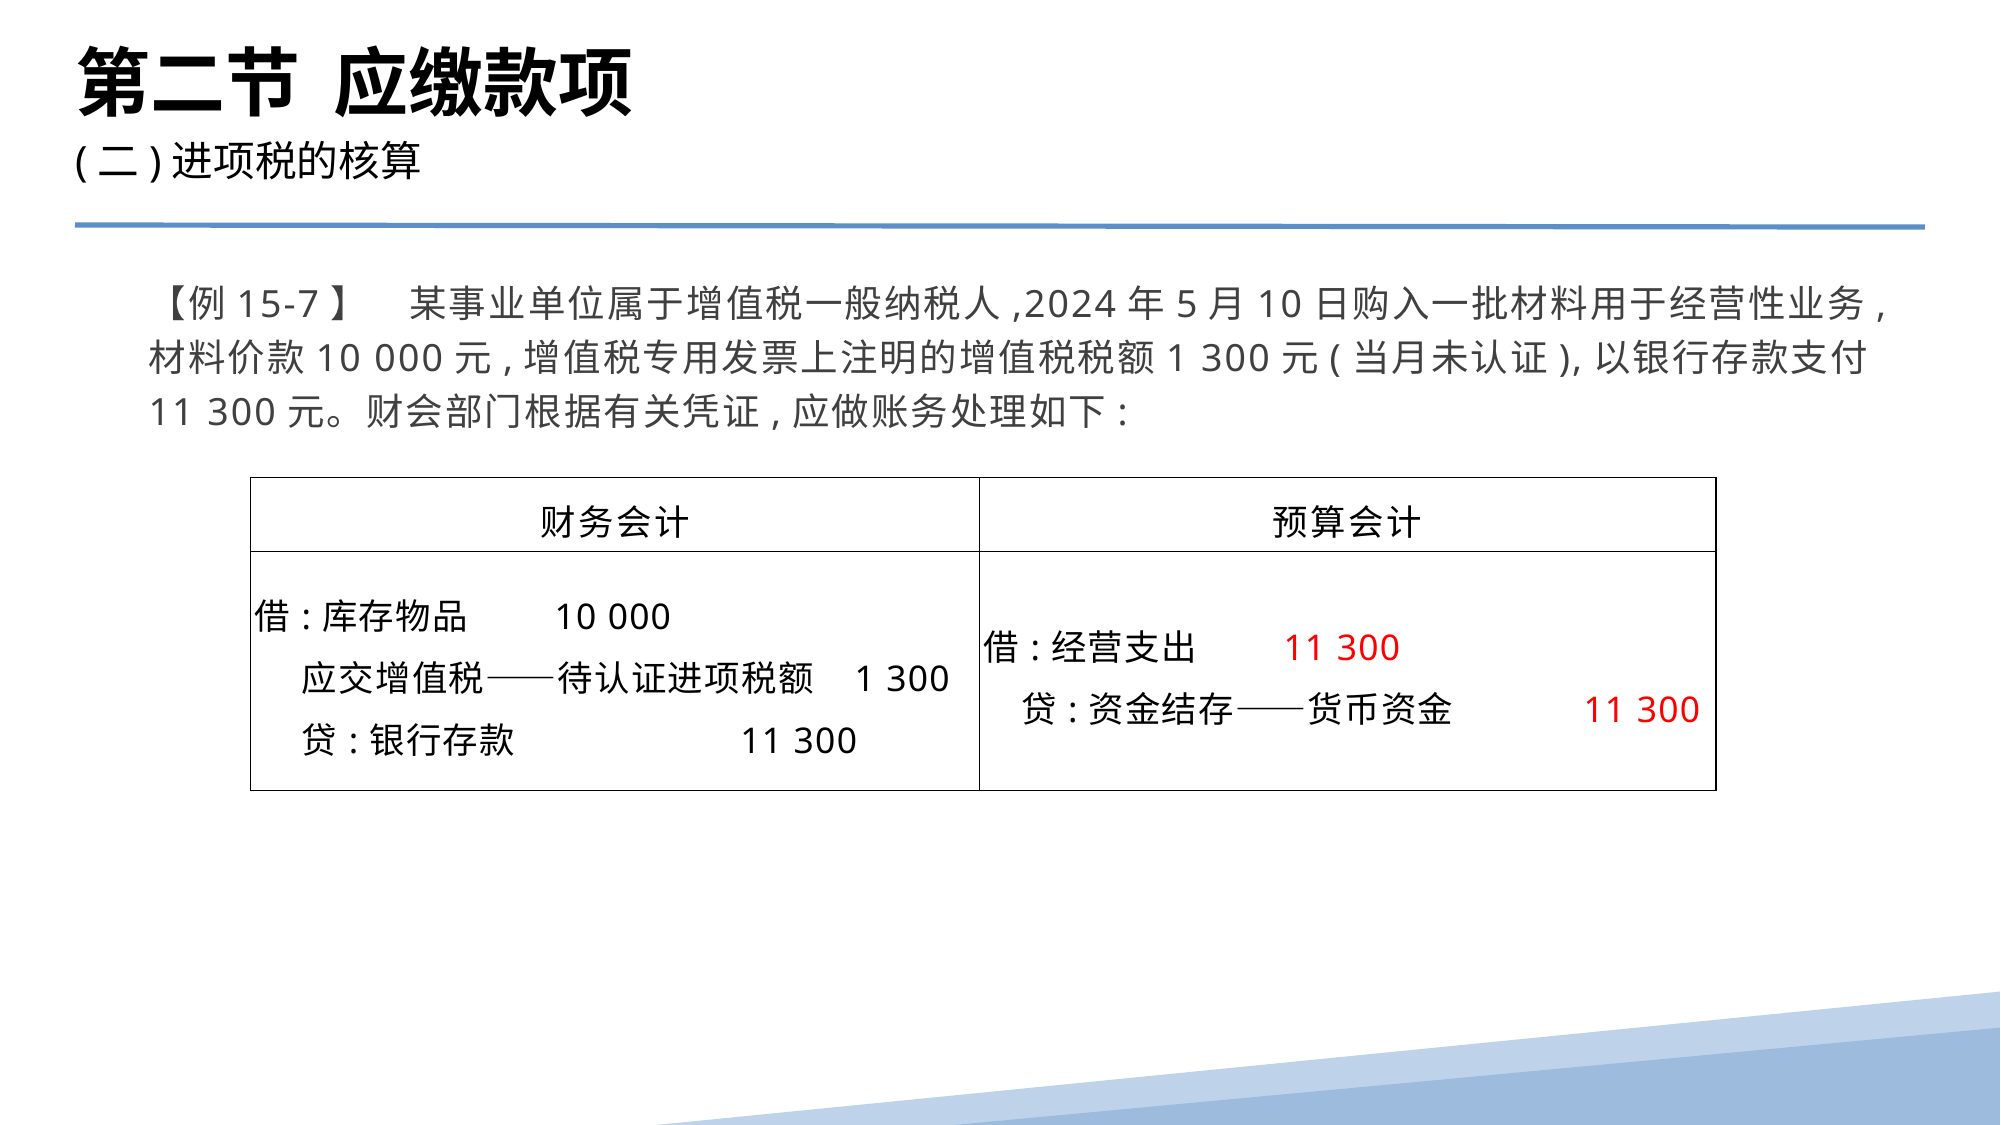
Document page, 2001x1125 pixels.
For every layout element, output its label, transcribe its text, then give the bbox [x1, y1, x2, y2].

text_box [74, 224, 1925, 228]
text_box 【例15-7】 某事业单位属于增值税一般纳税人,2024年5月10日购入一批材料用于经营性业务,材料价款10 000元,增值税专用发票上注明的增值税税额1 300元(当月未认证),以银行存款支付11 300元。财会部门根据有关凭证,应做账务处理如下: [138, 251, 1936, 454]
table_cell 借:库存物品 10 000 应交增值税——待认证进项税额 1 300 贷:银行存款 11 300 [251, 552, 979, 790]
table_cell 借:经营支出 11 300 贷:资金结存——货币资金 11 300 [980, 552, 1715, 790]
text_box 第二节 应缴款项 [75, 24, 1925, 124]
table_header 预算会计 [980, 478, 1715, 551]
table_header 财务会计 [251, 478, 979, 551]
text_box (二)进项税的核算 [75, 124, 1925, 200]
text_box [656, 991, 2000, 1125]
